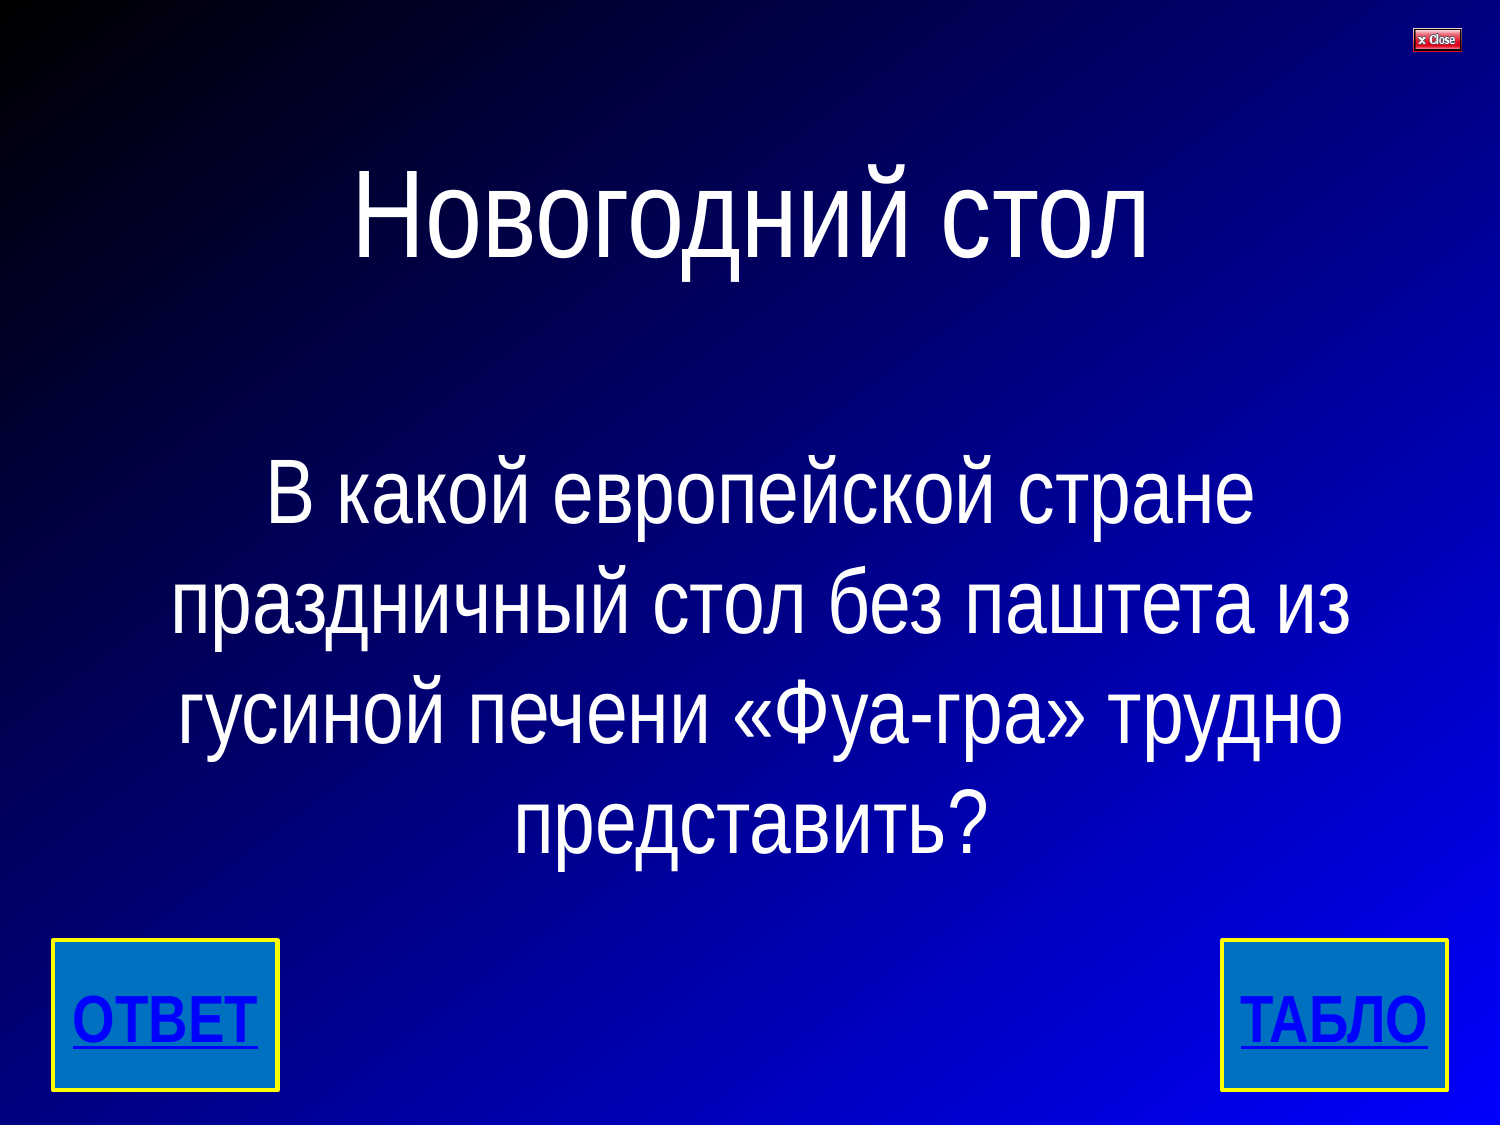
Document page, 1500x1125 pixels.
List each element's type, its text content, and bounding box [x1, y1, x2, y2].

text_box В какой европейской стране праздничный стол без паштета из гусиной печени «Фуа-гра» трудно представить? [64, 314, 1459, 879]
text_box ОТВЕТ [51, 938, 280, 1092]
text_box ТАБЛО [1220, 938, 1449, 1092]
title Новогодний стол [76, 113, 1428, 302]
picture [0, 0, 1500, 1125]
